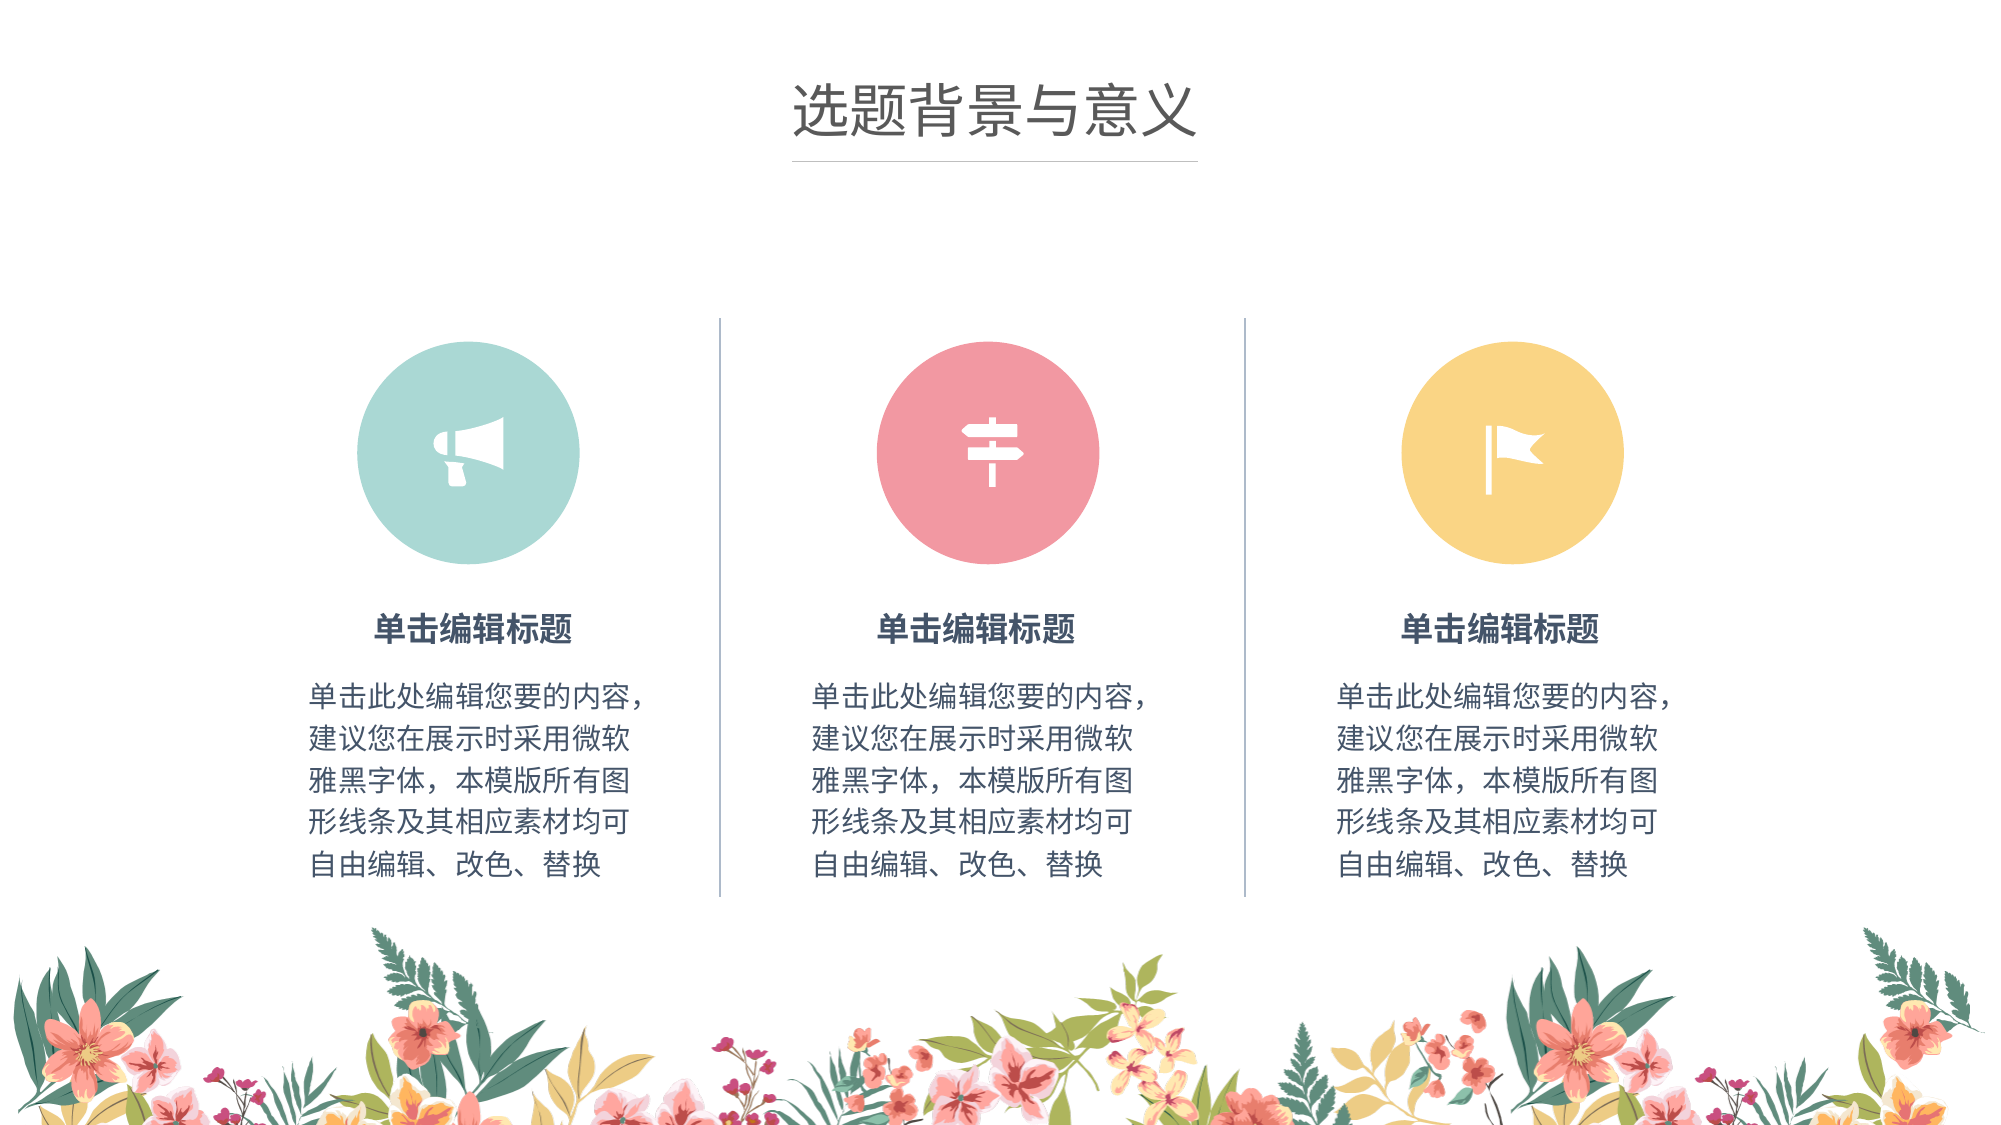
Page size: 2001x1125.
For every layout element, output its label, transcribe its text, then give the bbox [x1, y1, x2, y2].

text_box 单击编辑标题 [1400, 608, 1614, 649]
text_box [356, 340, 581, 566]
text_box 单击此处编辑您要的内容，建议您在展示时采用微软雅黑字体，本模版所有图形线条及其相应素材均可自由编辑、改色、替换 [811, 671, 1153, 881]
text_box 选题背景与意义 [776, 67, 1261, 152]
text_box 单击此处编辑您要的内容，建议您在展示时采用微软雅黑字体，本模版所有图形线条及其相应素材均可自由编辑、改色、替换 [309, 671, 650, 881]
text_box [1400, 340, 1625, 566]
picture [8, 927, 2000, 1125]
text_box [1485, 425, 1545, 495]
text_box 单击编辑标题 [373, 608, 586, 649]
text_box 单击编辑标题 [875, 608, 1089, 649]
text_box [961, 417, 1024, 487]
text_box [875, 340, 1101, 566]
text_box 单击此处编辑您要的内容，建议您在展示时采用微软雅黑字体，本模版所有图形线条及其相应素材均可自由编辑、改色、替换 [1336, 671, 1678, 881]
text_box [433, 417, 504, 487]
